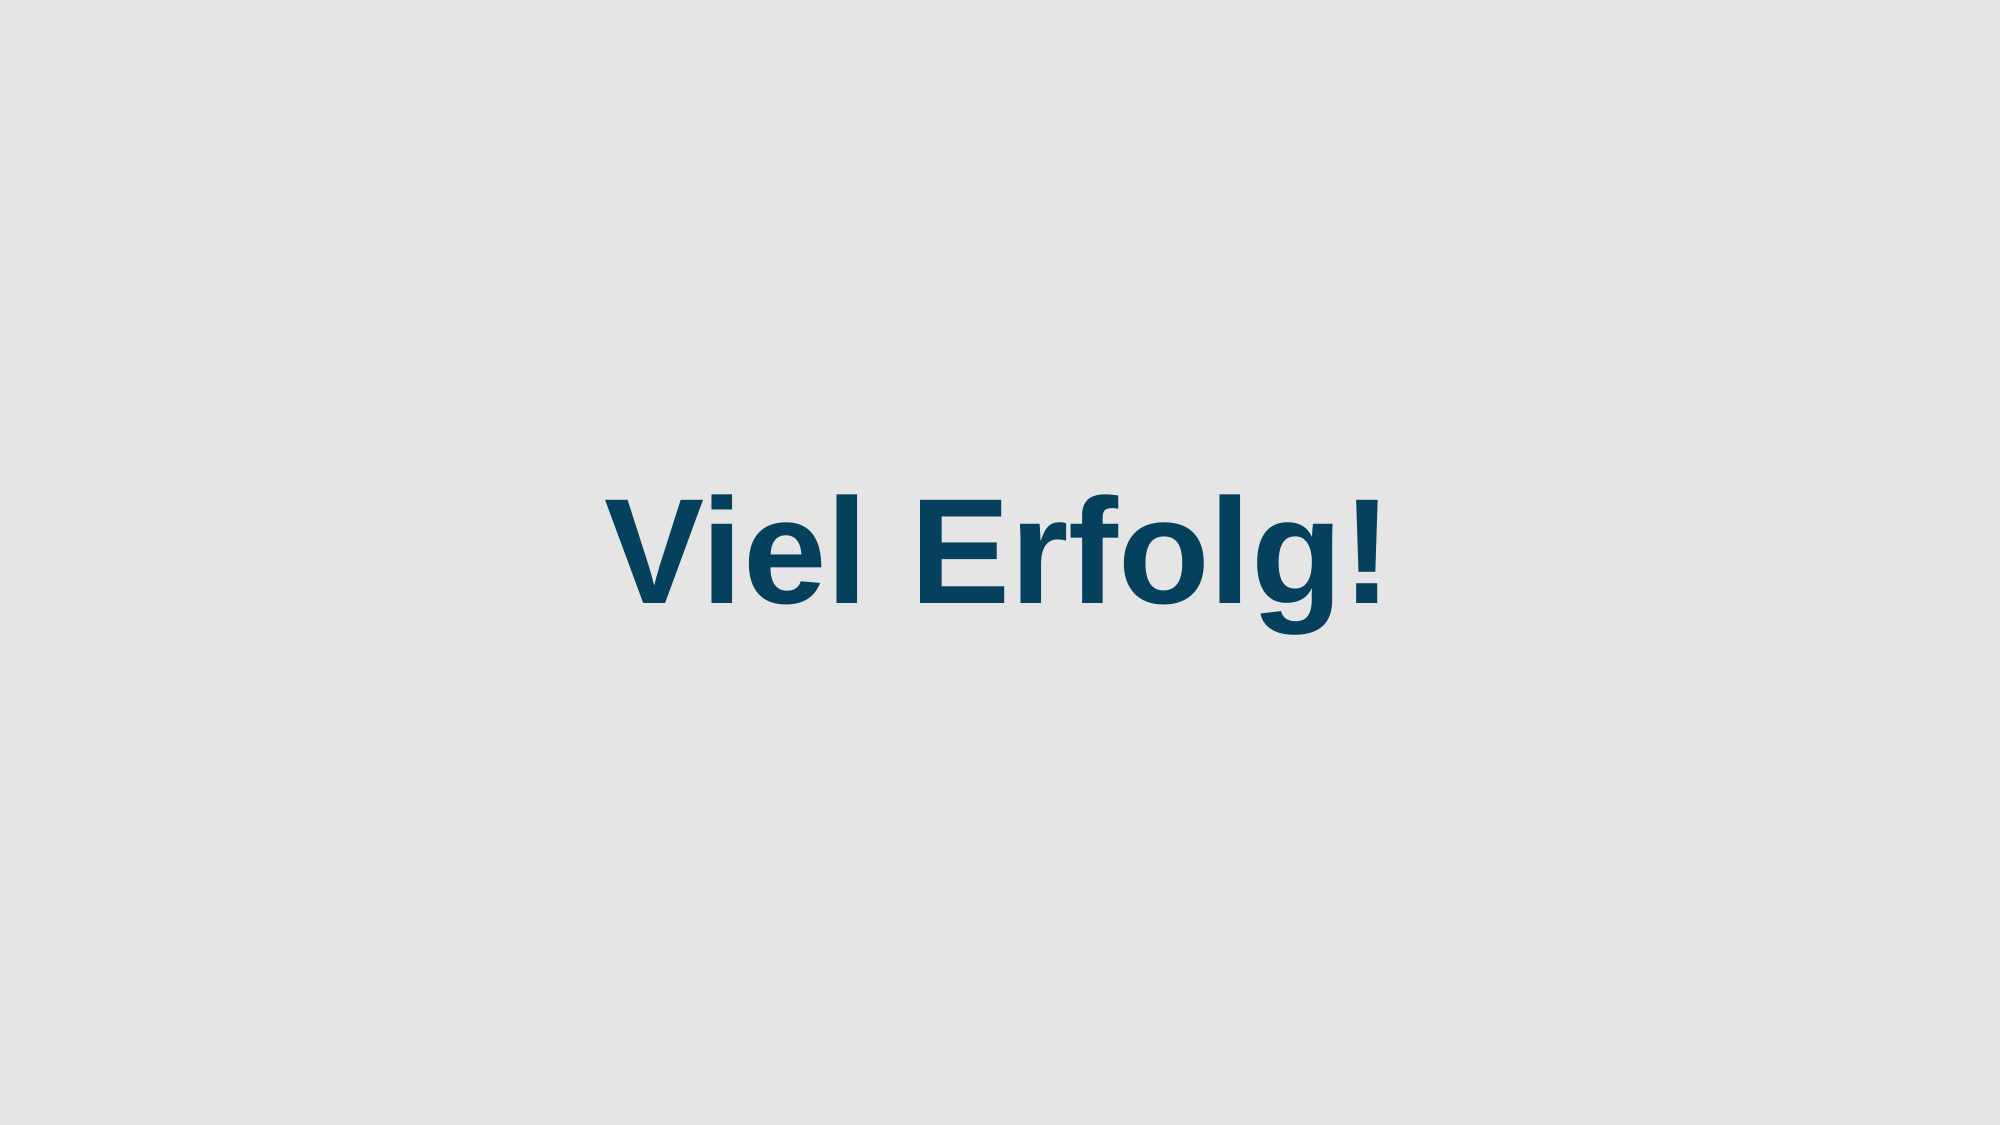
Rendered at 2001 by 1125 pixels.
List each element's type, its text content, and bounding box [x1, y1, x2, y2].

title Viel Erfolg! [142, 299, 1857, 788]
